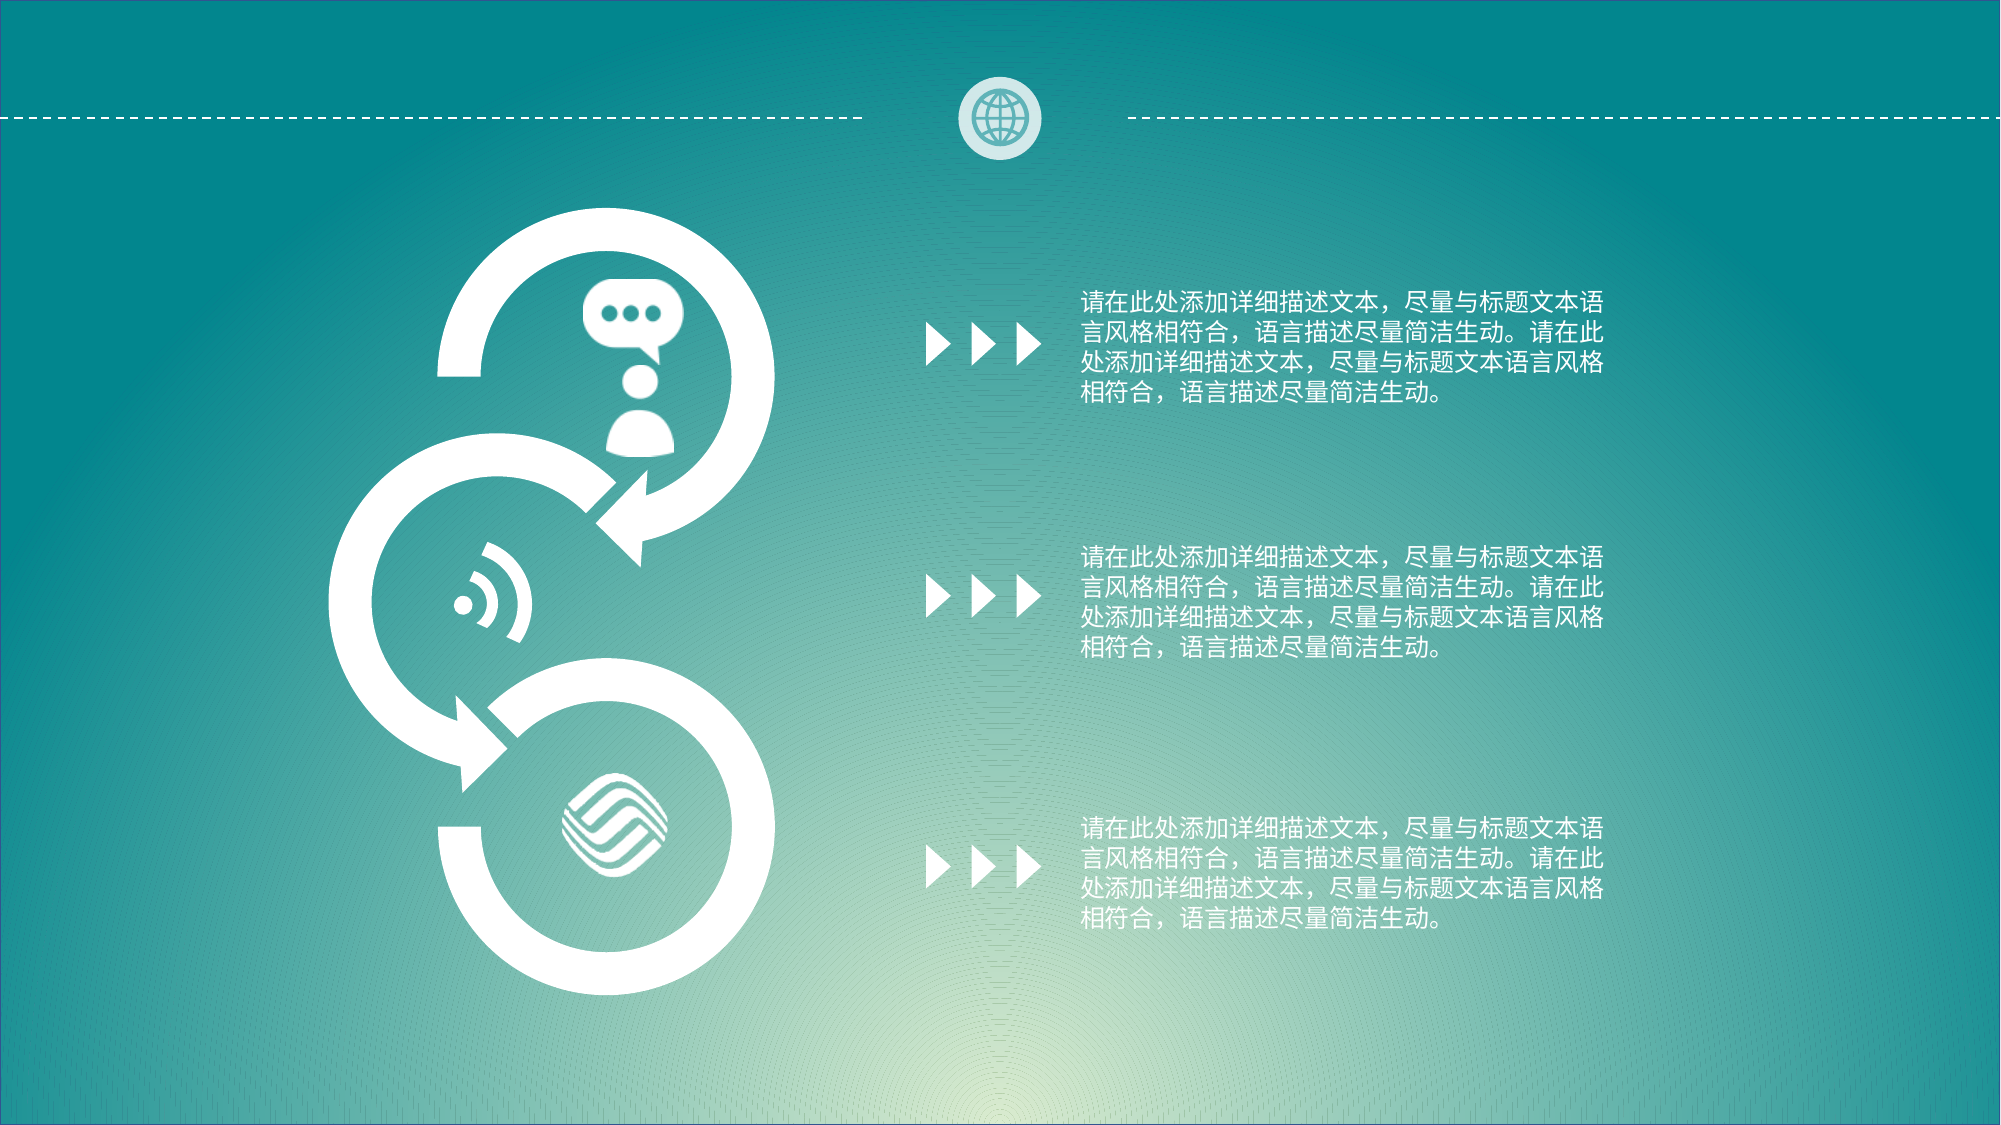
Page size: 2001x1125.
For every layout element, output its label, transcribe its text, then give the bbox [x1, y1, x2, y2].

text_box [436, 206, 776, 570]
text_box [926, 321, 1042, 366]
text_box 请在此处添加详细描述文本，尽量与标题文本语言风格相符合，语言描述尽量简洁生动。请在此处添加详细描述文本，尽量与标题文本语言风格相符合，语言描述尽量简洁生动。 [1065, 534, 1641, 699]
text_box 请在此处添加详细描述文本，尽量与标题文本语言风格相符合，语言描述尽量简洁生动。请在此处添加详细描述文本，尽量与标题文本语言风格相符合，语言描述尽量简洁生动。 [1065, 805, 1641, 970]
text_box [453, 553, 541, 632]
text_box [327, 432, 618, 796]
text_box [926, 844, 1042, 889]
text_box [926, 573, 1042, 618]
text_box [958, 76, 1042, 160]
text_box 请在此处添加详细描述文本，尽量与标题文本语言风格相符合，语言描述尽量简洁生动。请在此处添加详细描述文本，尽量与标题文本语言风格相符合，语言描述尽量简洁生动。 [1065, 279, 1641, 444]
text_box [583, 279, 684, 457]
text_box [436, 657, 776, 997]
picture [555, 762, 676, 892]
